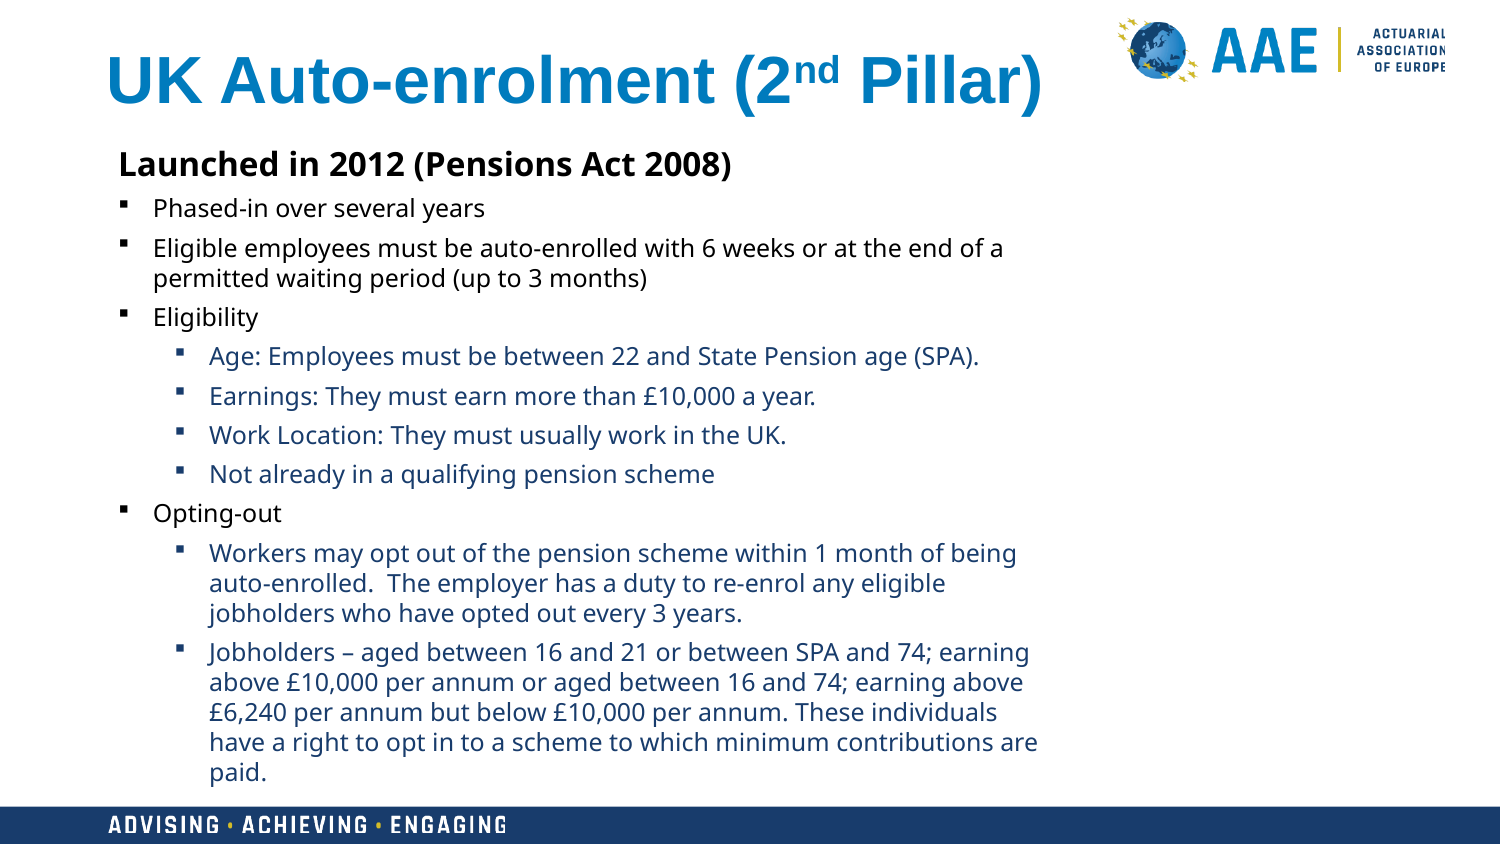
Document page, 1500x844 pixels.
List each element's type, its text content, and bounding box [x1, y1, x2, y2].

text_box UK Auto-enrolment (2nd Pillar) [106, 36, 1122, 117]
text_box Launched in 2012 (Pensions Act 2008) Phased-in over several years Eligible employees must be auto-enrolled with 6 weeks or at the end of a permitted waiting period (up to 3 months) Eligibility Age: Employees must be between 22 and State Pension age (SPA). Earnings: They must earn more than £10,000 a year. Work Location: They must usually work in the UK. Not already in a qualifying pension scheme Opting-out Workers may opt out of the pension scheme within 1 month of being auto-enrolled. The employer has a duty to re-enrol any eligible jobholders who have opted out every 3 years. Jobholders – aged between 16 and 21 or between SPA and 74; earning above £10,000 per annum or aged between 16 and 74; earning above £6,240 per annum but below £10,000 per annum. These individuals have a right to opt in to a scheme to which minimum contributions are paid. [106, 137, 1061, 792]
